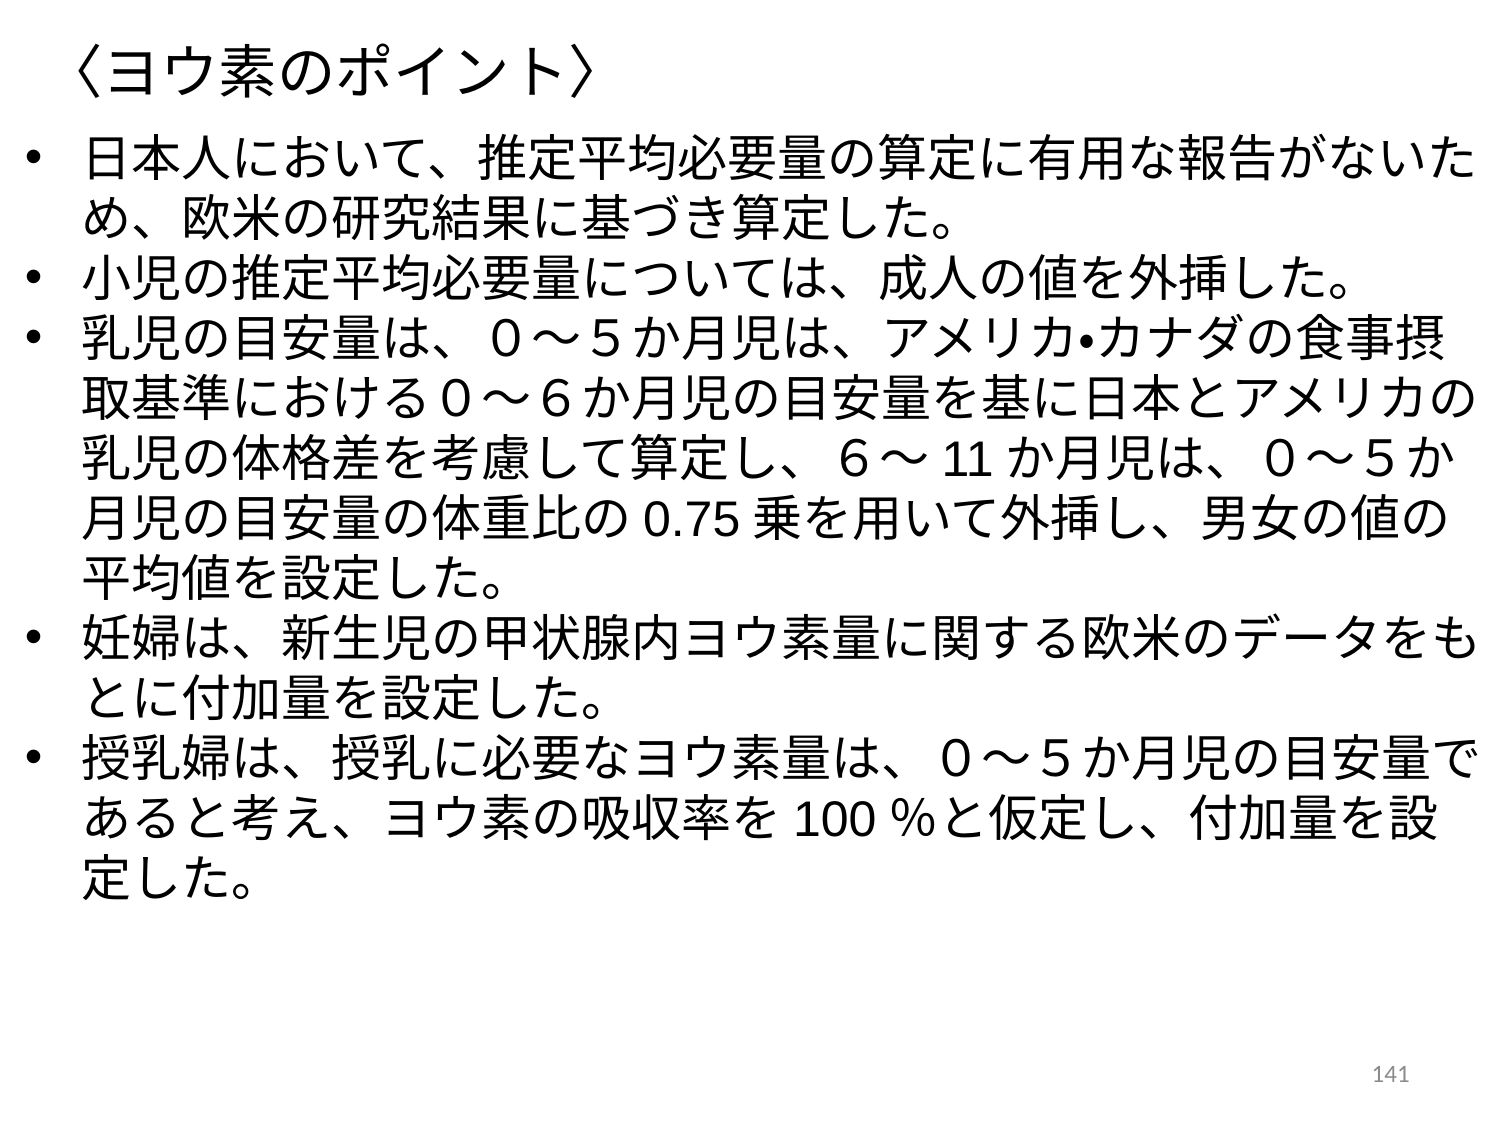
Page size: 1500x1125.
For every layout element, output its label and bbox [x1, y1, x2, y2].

text_box [29, 28, 1433, 113]
slide_number [1074, 1042, 1425, 1103]
text_box [10, 114, 1500, 915]
